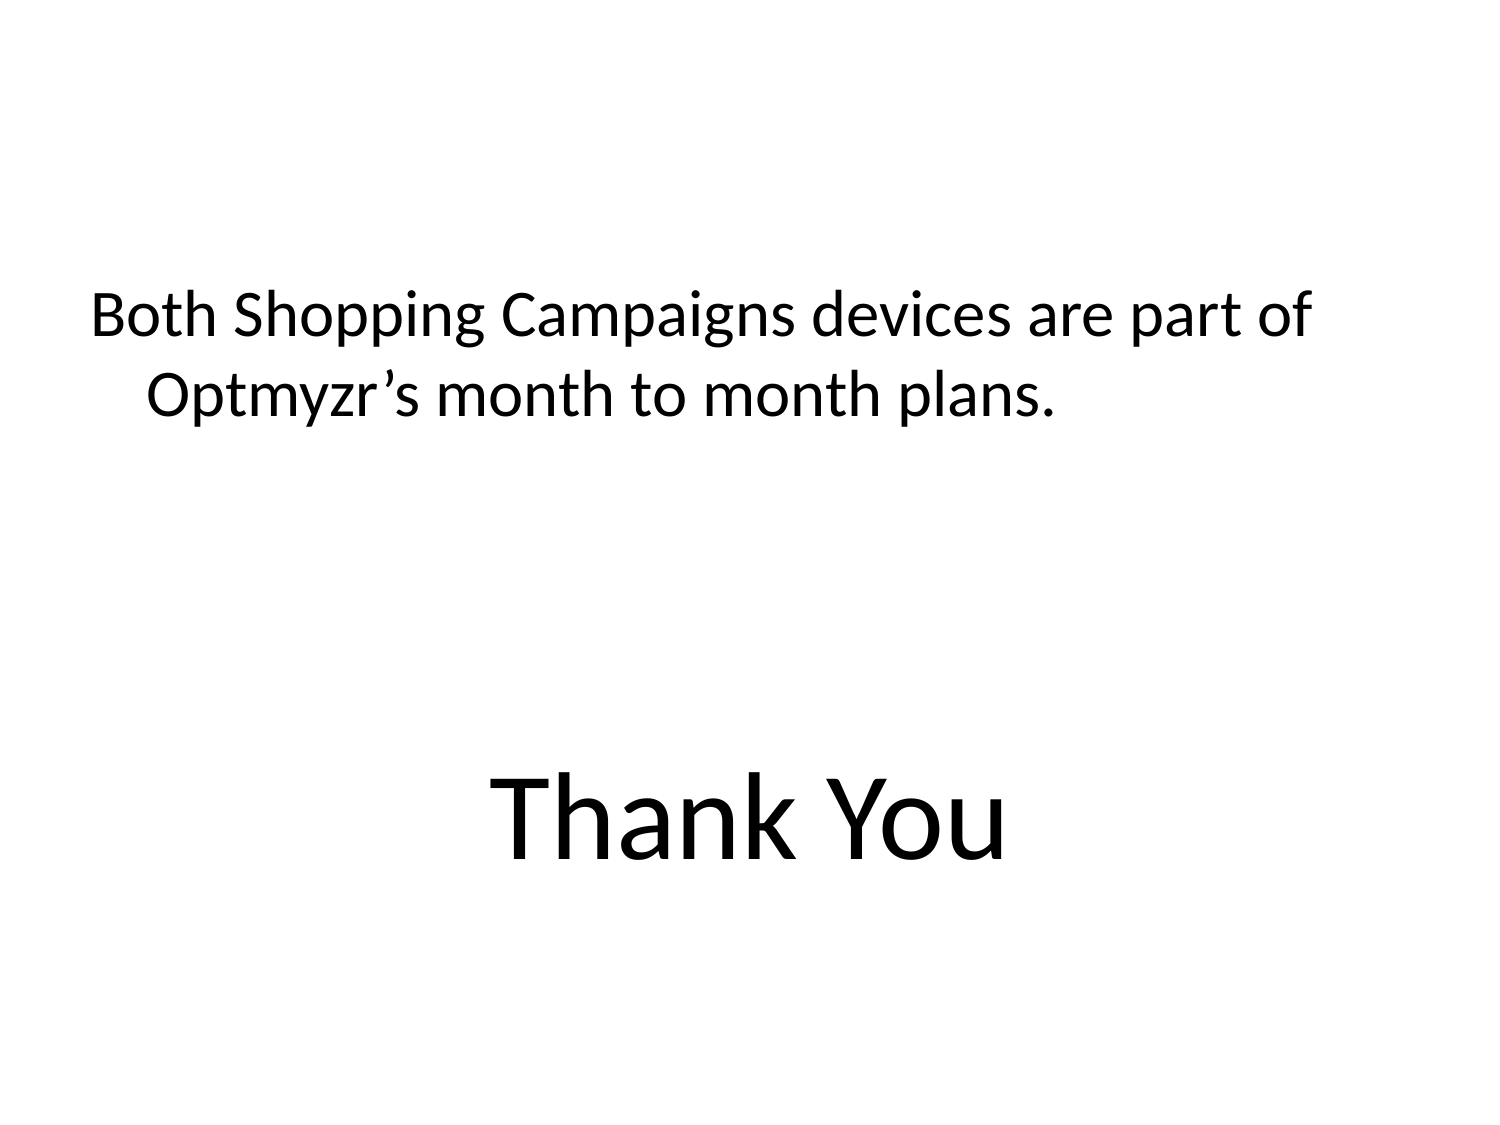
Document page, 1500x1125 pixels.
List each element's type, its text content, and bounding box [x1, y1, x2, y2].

list Both Shopping Campaigns devices are part of Optmyzr’s month to month plans. Thank You [75, 262, 1425, 1005]
